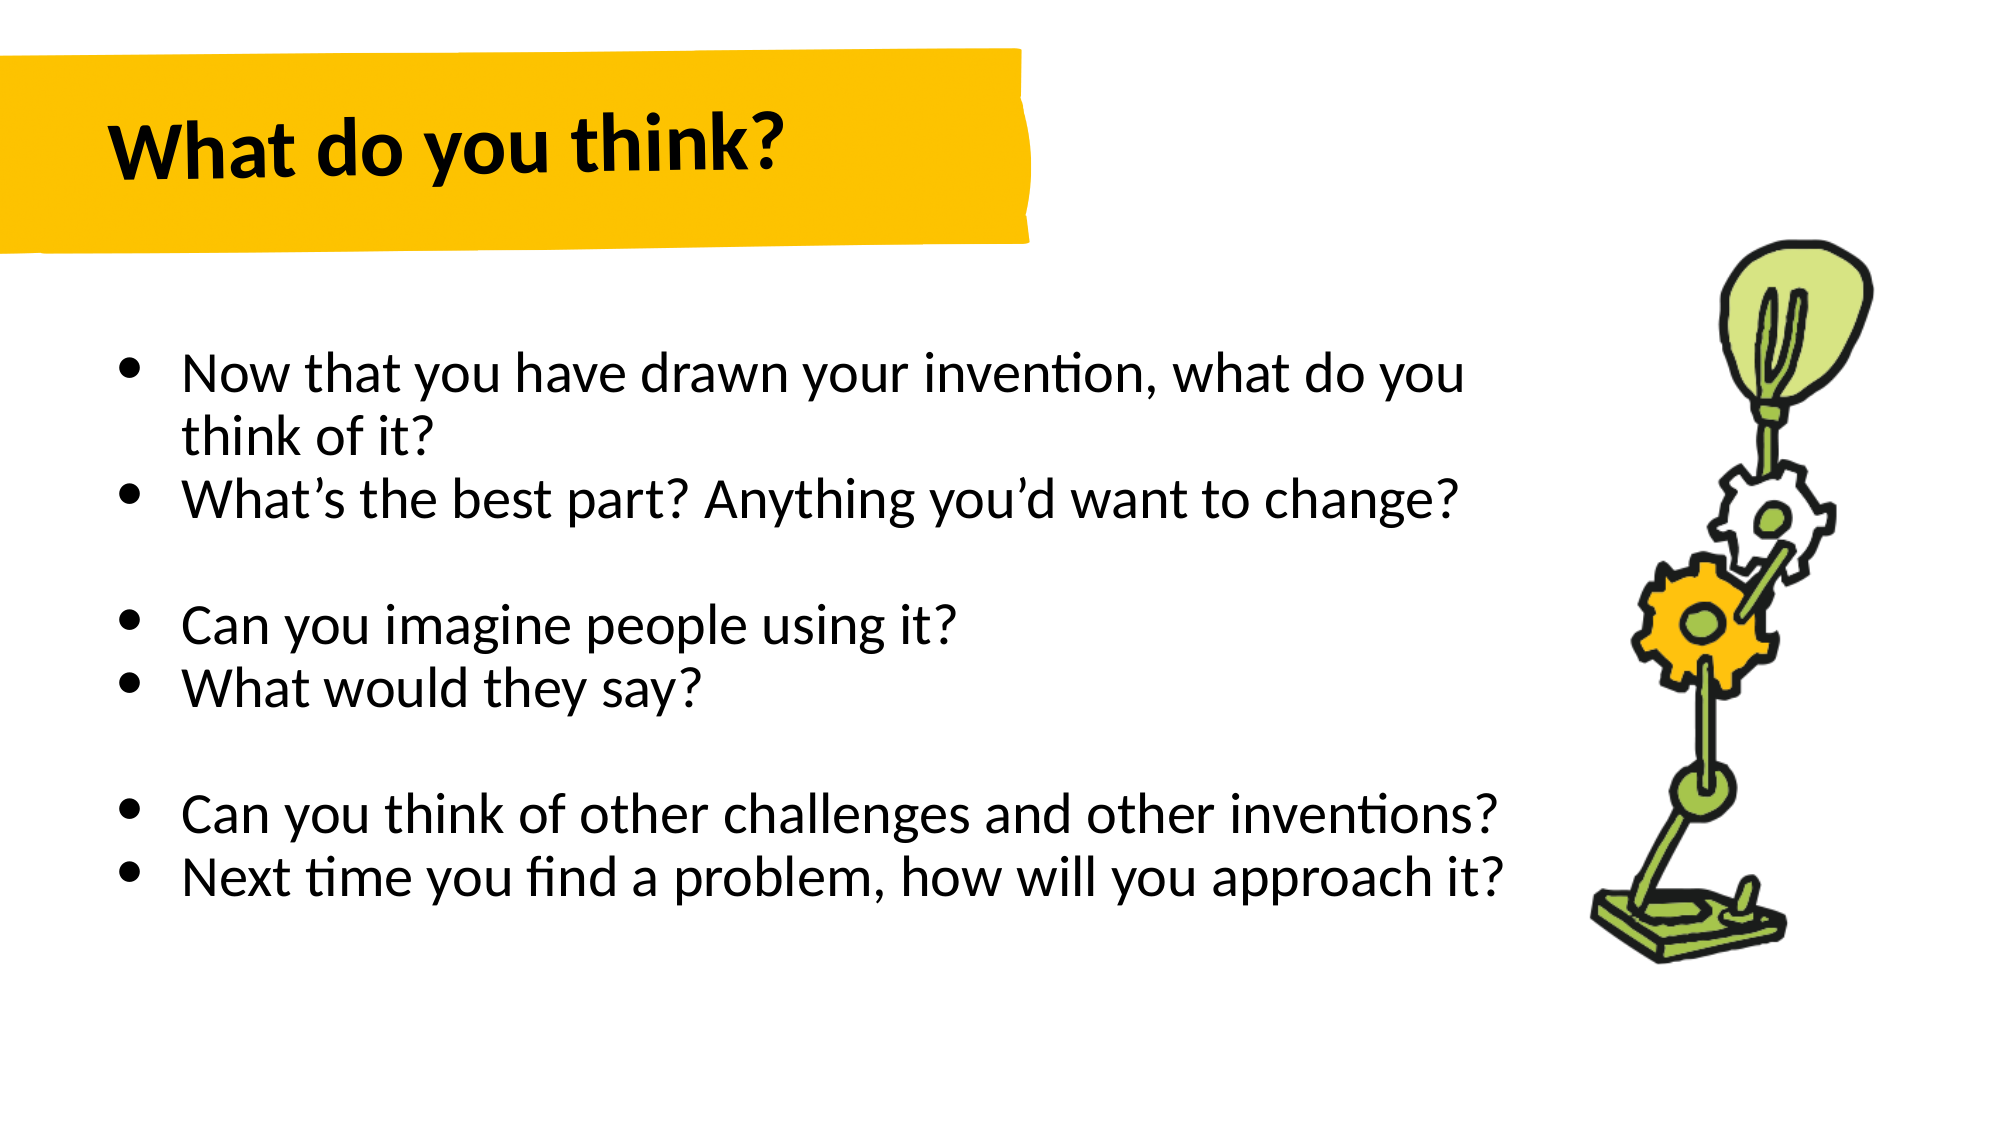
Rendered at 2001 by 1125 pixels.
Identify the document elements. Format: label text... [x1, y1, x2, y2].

picture [1295, 163, 2000, 1042]
list Now that you have drawn your invention, what do you think of it? What’s the best part? Anything you’d want to change? Can you imagine people using it? What would they say? Can you think of other challenges and other inventions? Next time you find a problem, how will you approach it? [91, 327, 1290, 1041]
picture [0, 40, 1039, 257]
